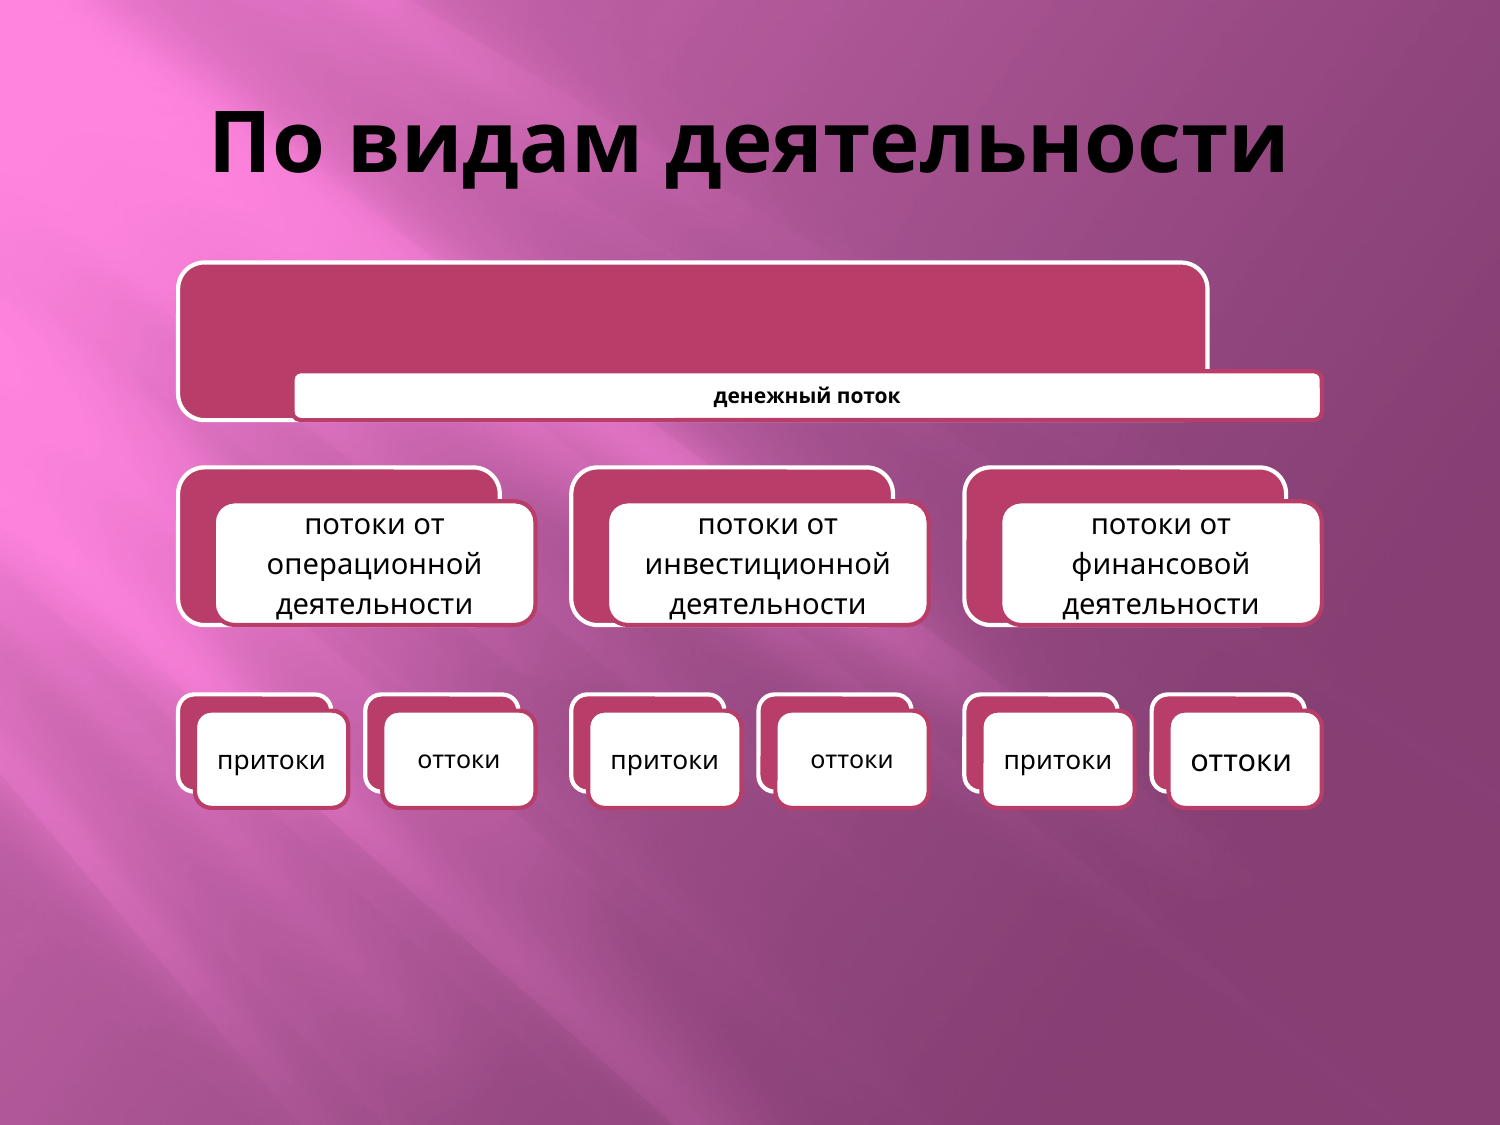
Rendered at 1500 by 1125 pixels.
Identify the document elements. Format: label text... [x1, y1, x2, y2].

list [34, 262, 1466, 1036]
title По видам деятельности [75, 45, 1425, 233]
